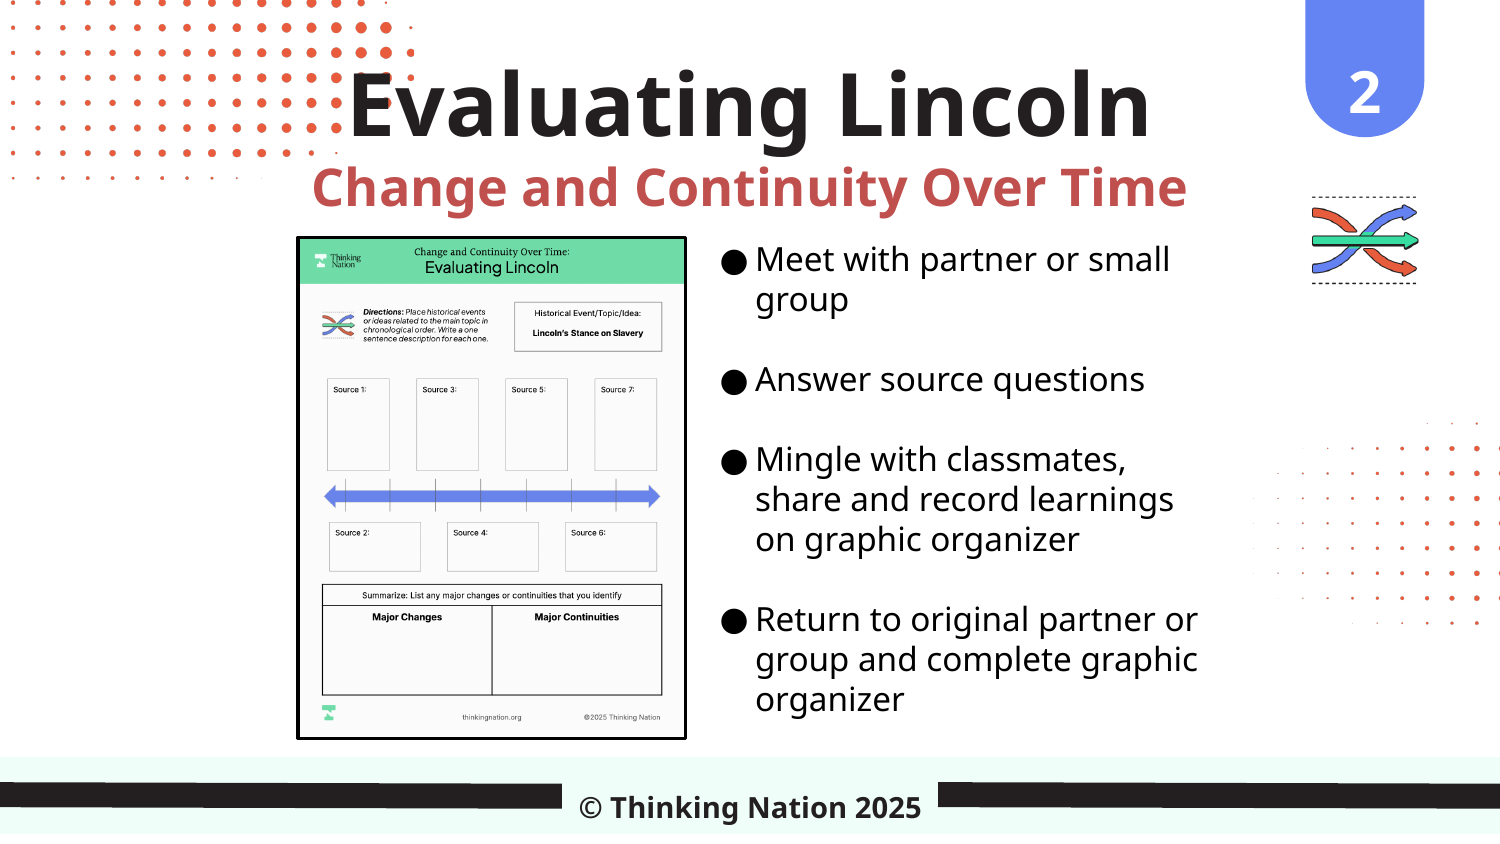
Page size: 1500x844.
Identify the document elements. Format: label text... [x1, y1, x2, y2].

picture [1297, 172, 1433, 309]
text_box Meet with partner or small group Answer source questions Mingle with classmates, share and record learnings on graphic organizer Return to original partner or group and complete graphic organizer [717, 238, 1201, 718]
text_box Evaluating Lincoln Change and Continuity Over Time [101, 48, 1399, 217]
text_box [0, 0, 415, 180]
picture [299, 238, 685, 737]
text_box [1300, 0, 1430, 138]
text_box [1228, 421, 1500, 626]
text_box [0, 756, 1500, 835]
